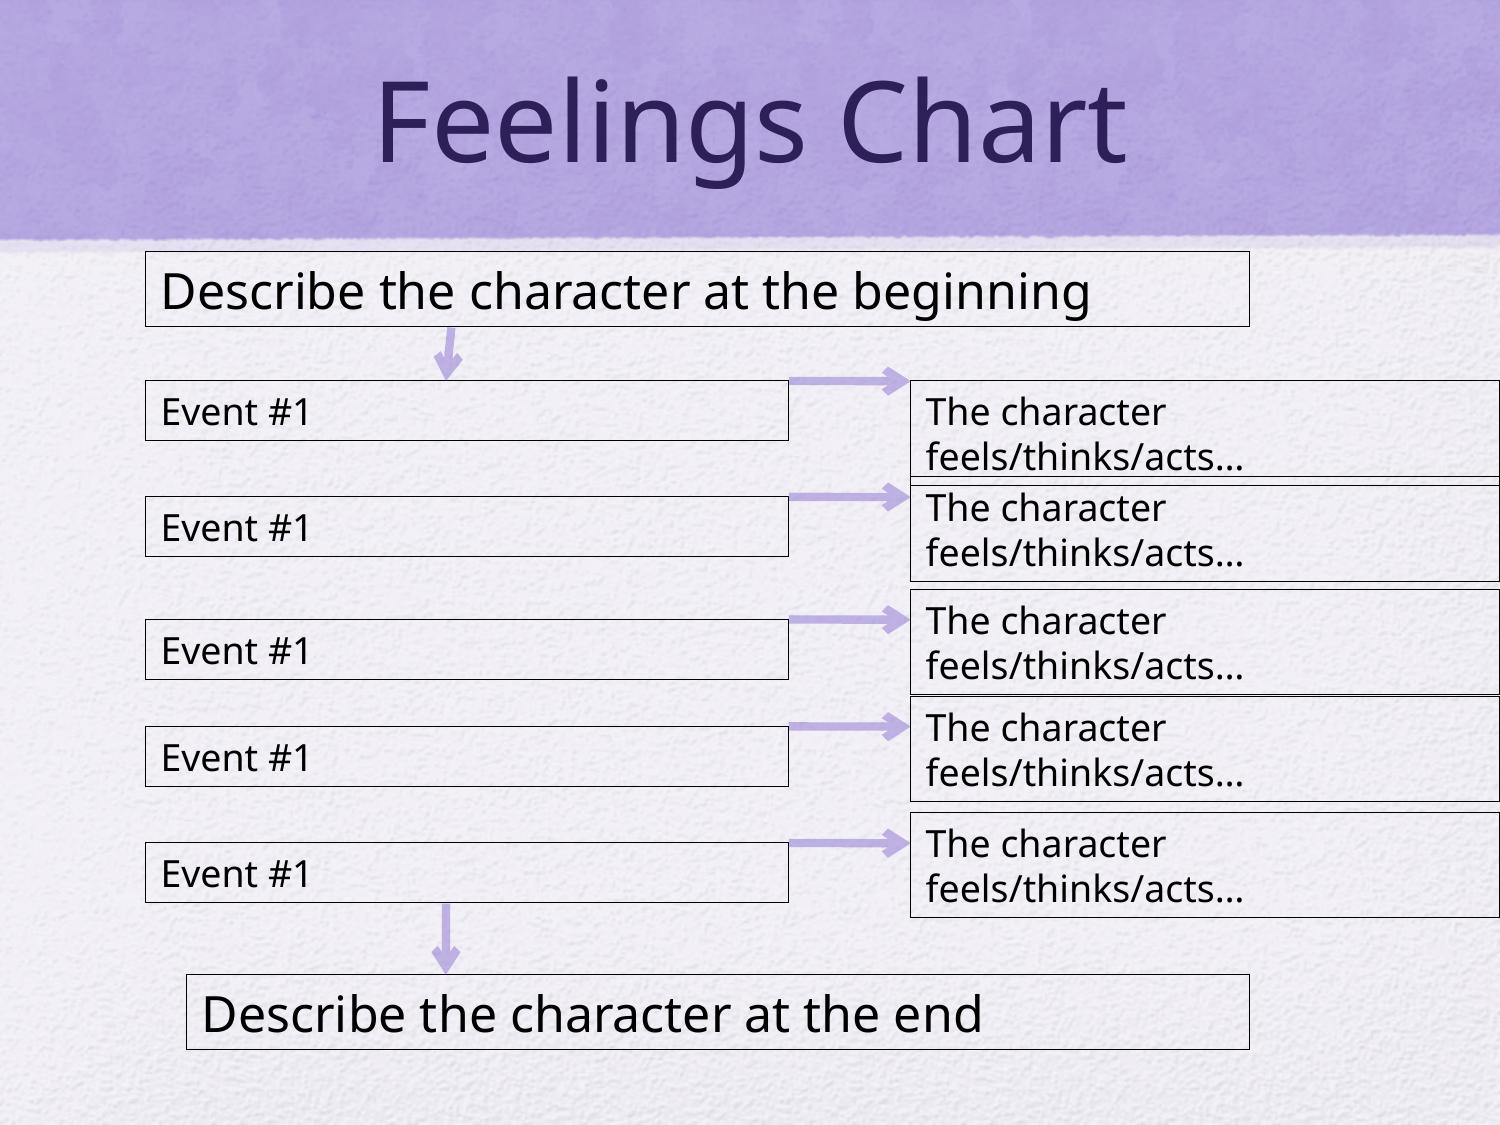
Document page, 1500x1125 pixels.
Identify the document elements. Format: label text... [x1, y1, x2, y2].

title Feelings Chart [129, 6, 1372, 239]
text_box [786, 723, 914, 730]
text_box Event #1 [145, 619, 789, 680]
text_box The character feels/thinks/acts… [910, 476, 1500, 582]
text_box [419, 348, 478, 360]
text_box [407, 936, 485, 942]
text_box Event #1 [145, 380, 789, 441]
text_box Describe the character at the end [186, 974, 1250, 1050]
picture [0, 225, 1500, 1125]
text_box Describe the character at the beginning [145, 251, 1250, 327]
text_box Event #1 [145, 496, 789, 557]
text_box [786, 840, 914, 846]
text_box The character feels/thinks/acts… [910, 380, 1500, 476]
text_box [786, 616, 914, 623]
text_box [786, 378, 914, 384]
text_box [786, 494, 914, 500]
text_box The character feels/thinks/acts… [910, 812, 1500, 918]
text_box The character feels/thinks/acts… [910, 696, 1500, 802]
text_box Event #1 [145, 842, 789, 903]
text_box Event #1 [145, 726, 789, 787]
text_box The character feels/thinks/acts… [910, 589, 1500, 695]
